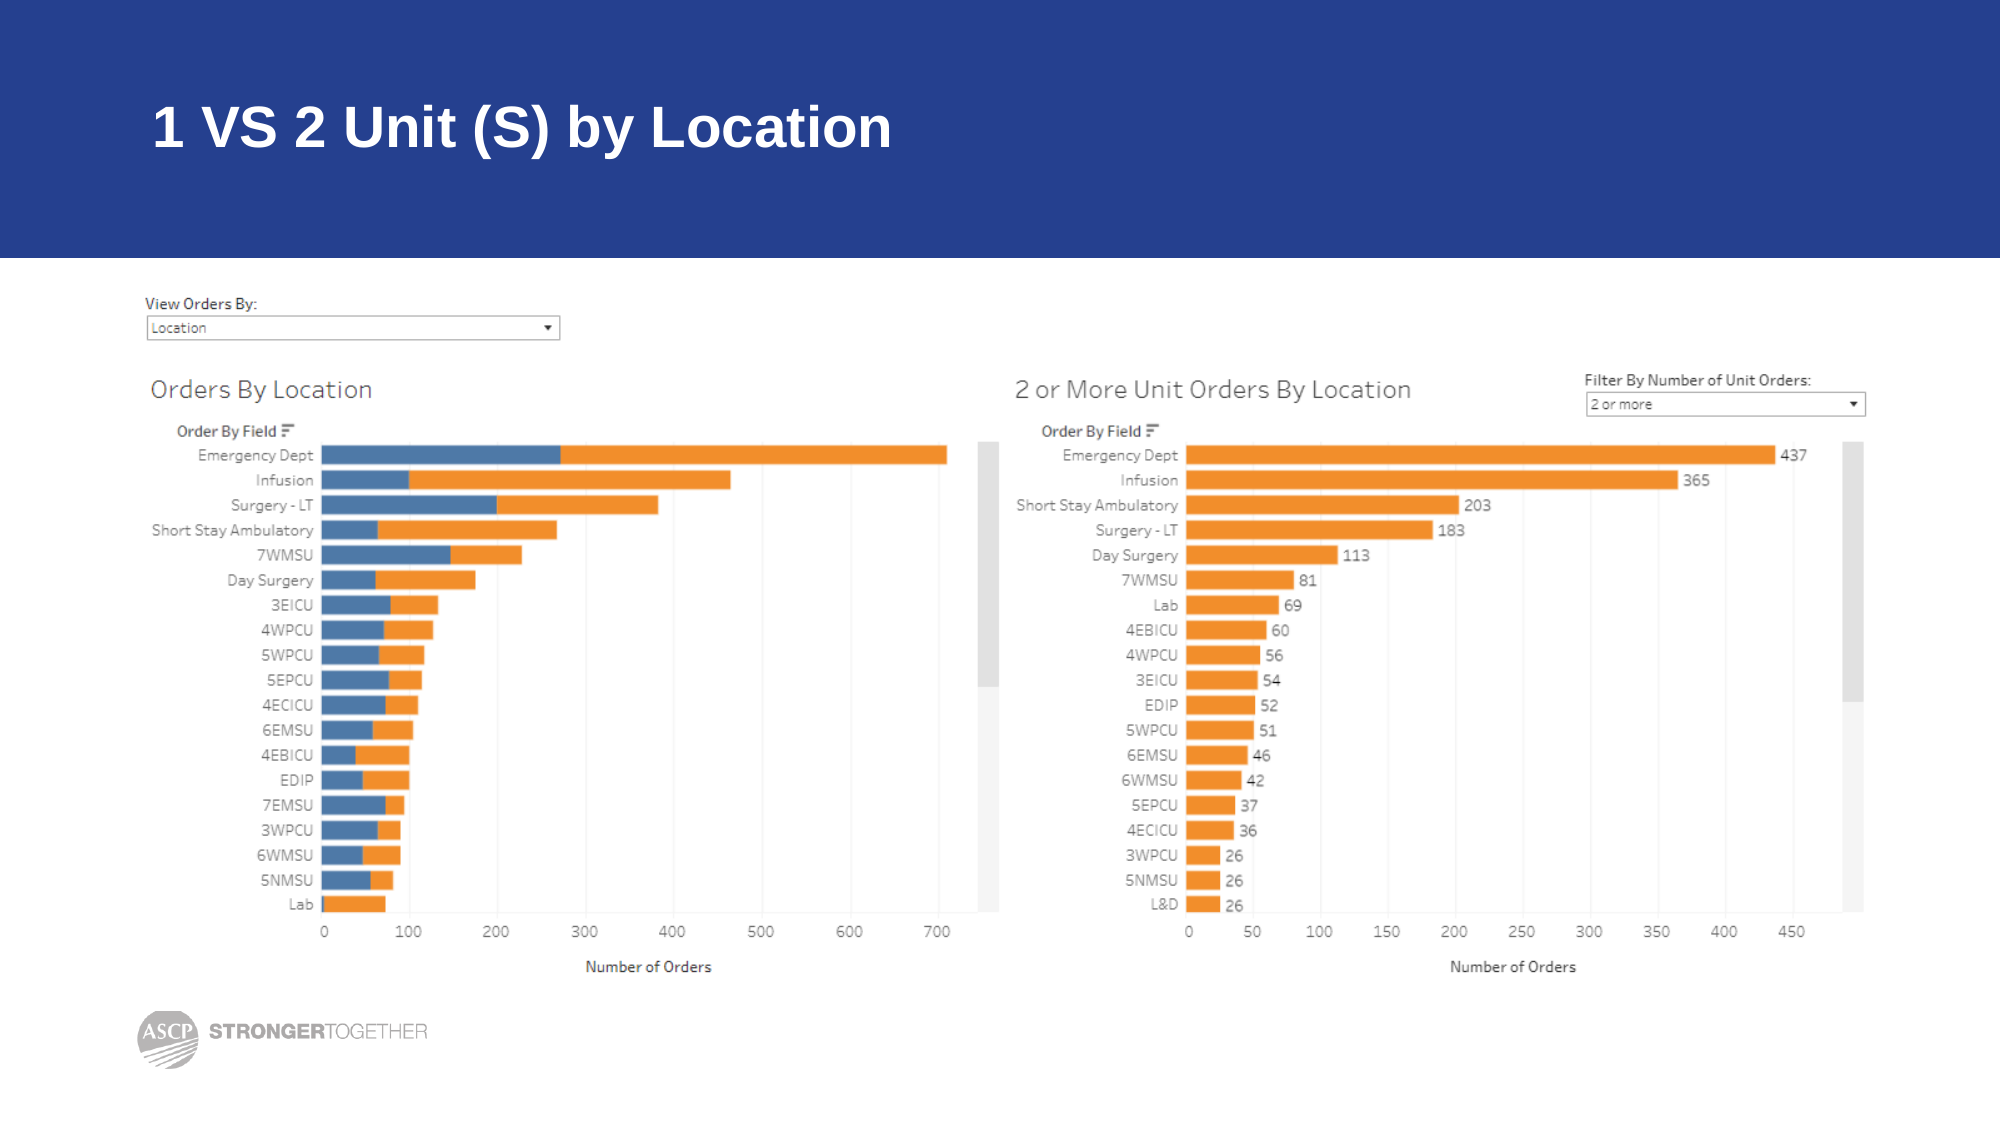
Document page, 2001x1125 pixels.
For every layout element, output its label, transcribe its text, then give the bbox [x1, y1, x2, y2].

picture [137, 1012, 427, 1069]
title 1 VS 2 Unit (S) by Location [137, 20, 1863, 238]
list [87, 283, 2000, 1012]
